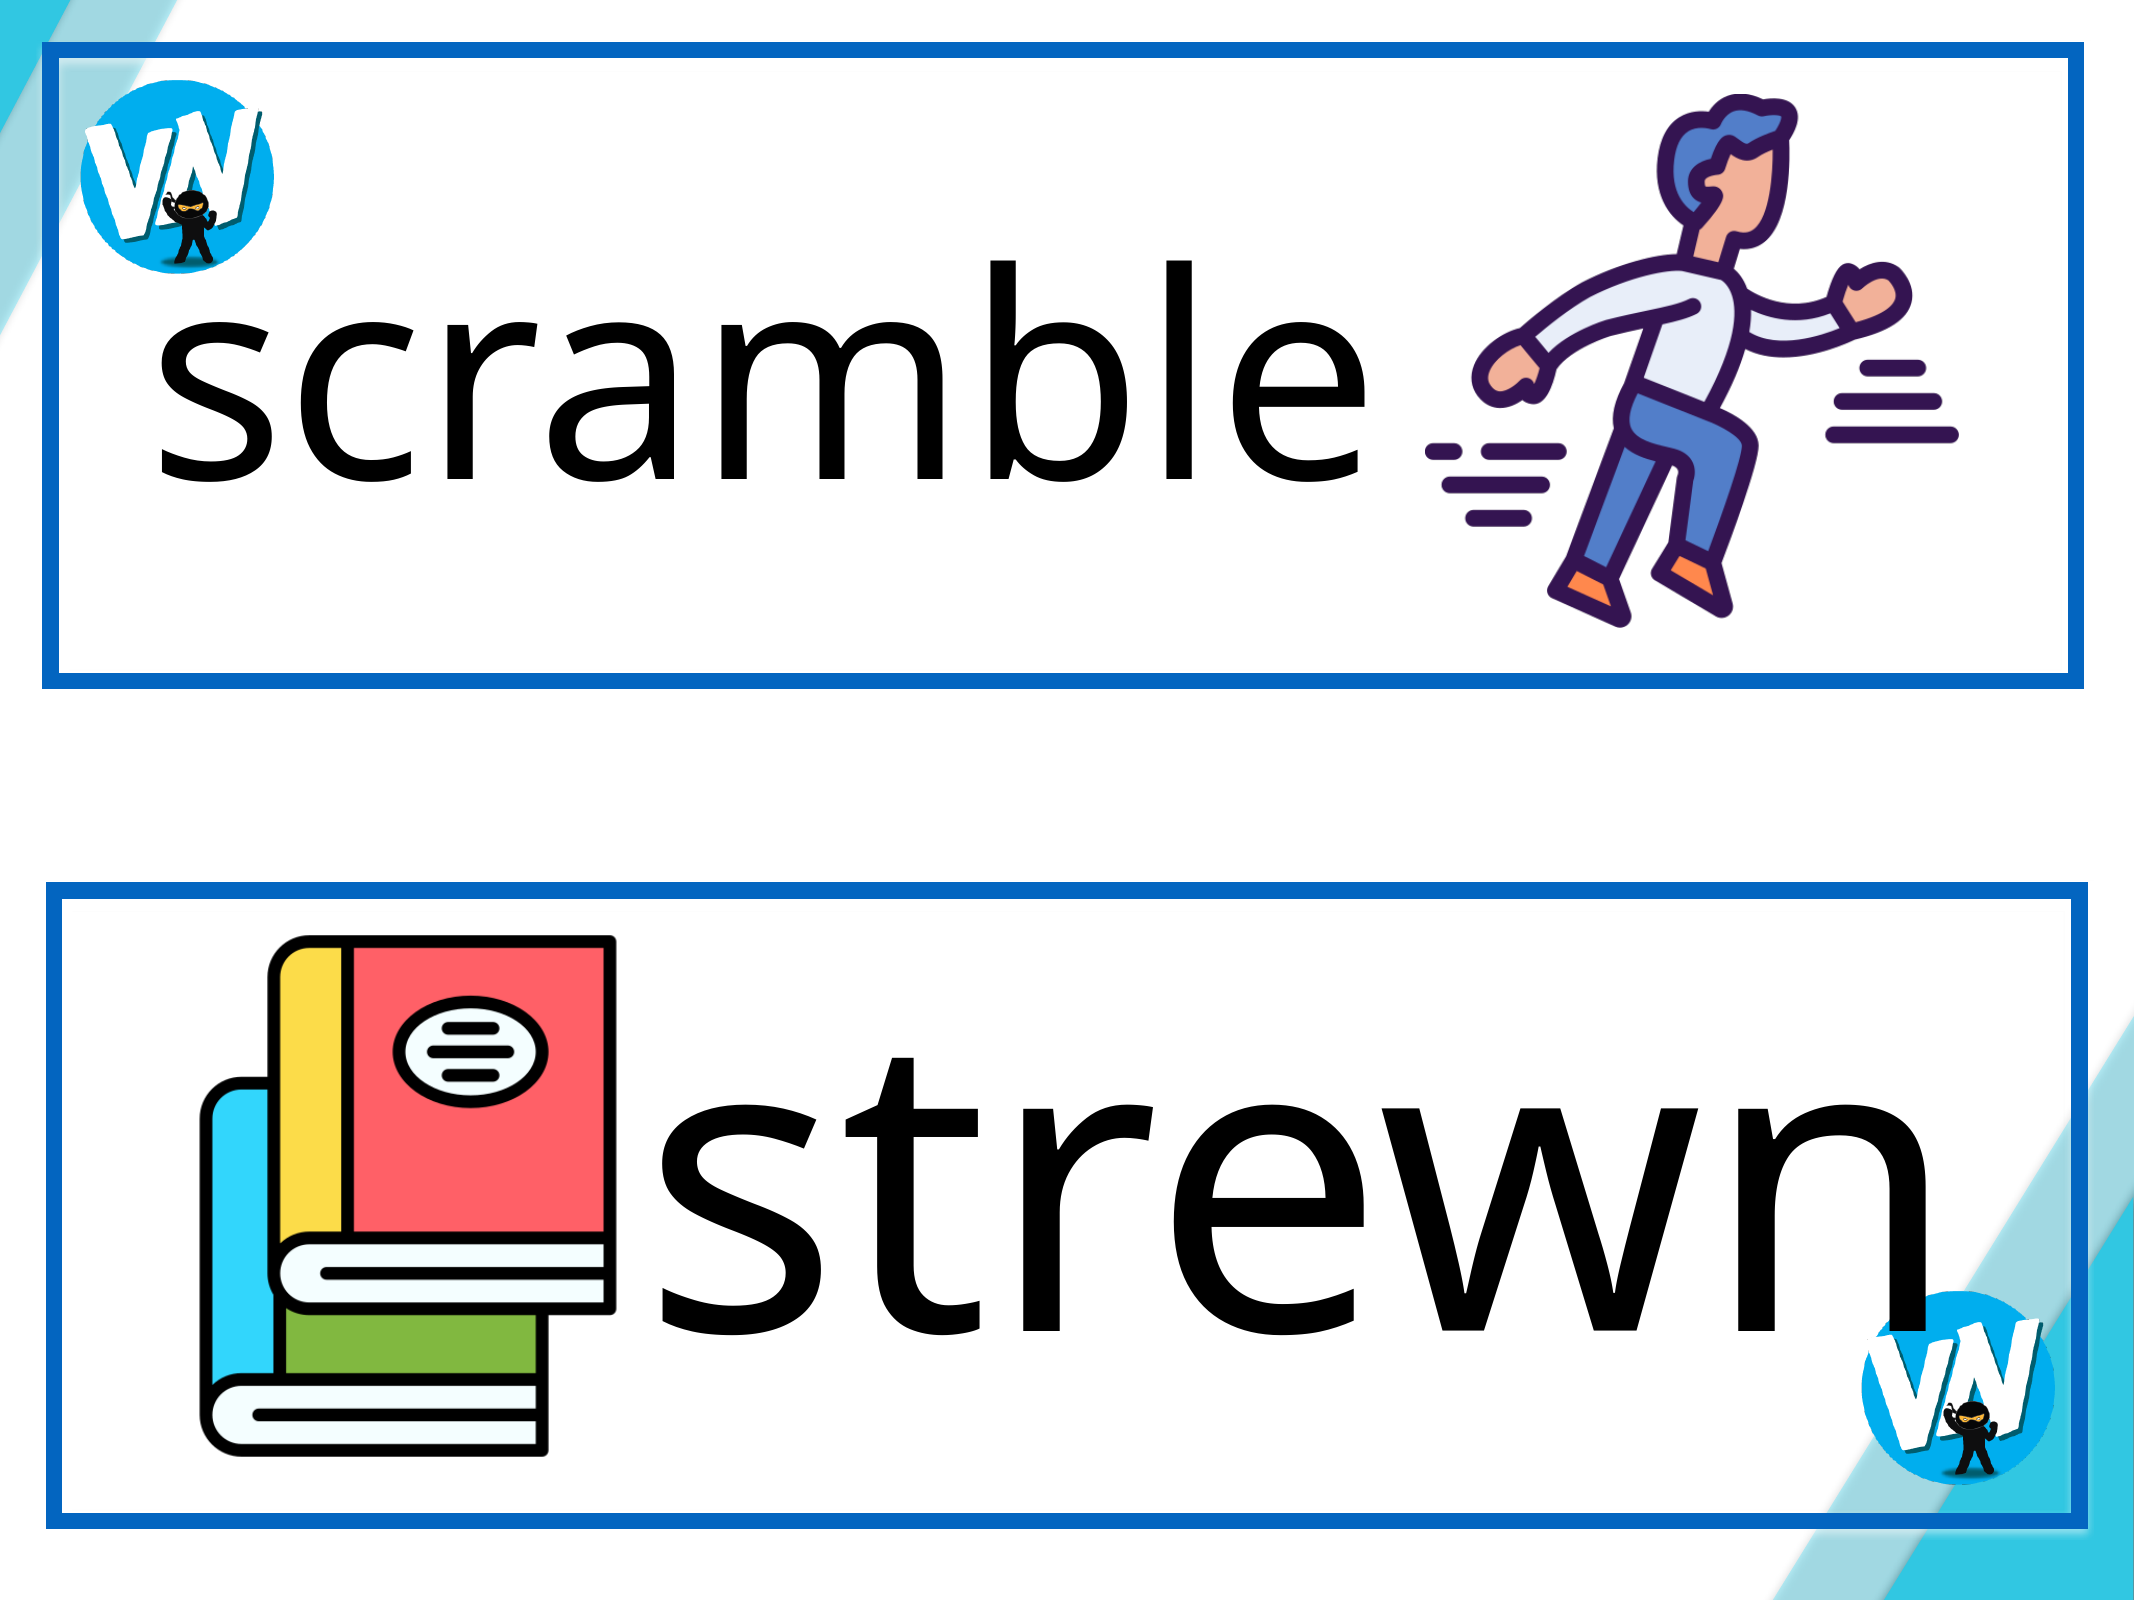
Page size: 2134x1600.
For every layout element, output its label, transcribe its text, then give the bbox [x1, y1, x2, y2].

text_box scramble [0, 183, 1420, 546]
text_box strewn [456, 908, 1956, 1423]
picture [1425, 94, 1959, 629]
text_box [50, 546, 1956, 681]
picture [141, 929, 675, 1464]
picture [57, 77, 299, 278]
picture [1837, 1288, 2080, 1488]
text_box [54, 890, 1956, 1522]
text_box [50, 50, 2076, 227]
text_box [1963, 235, 2134, 1600]
